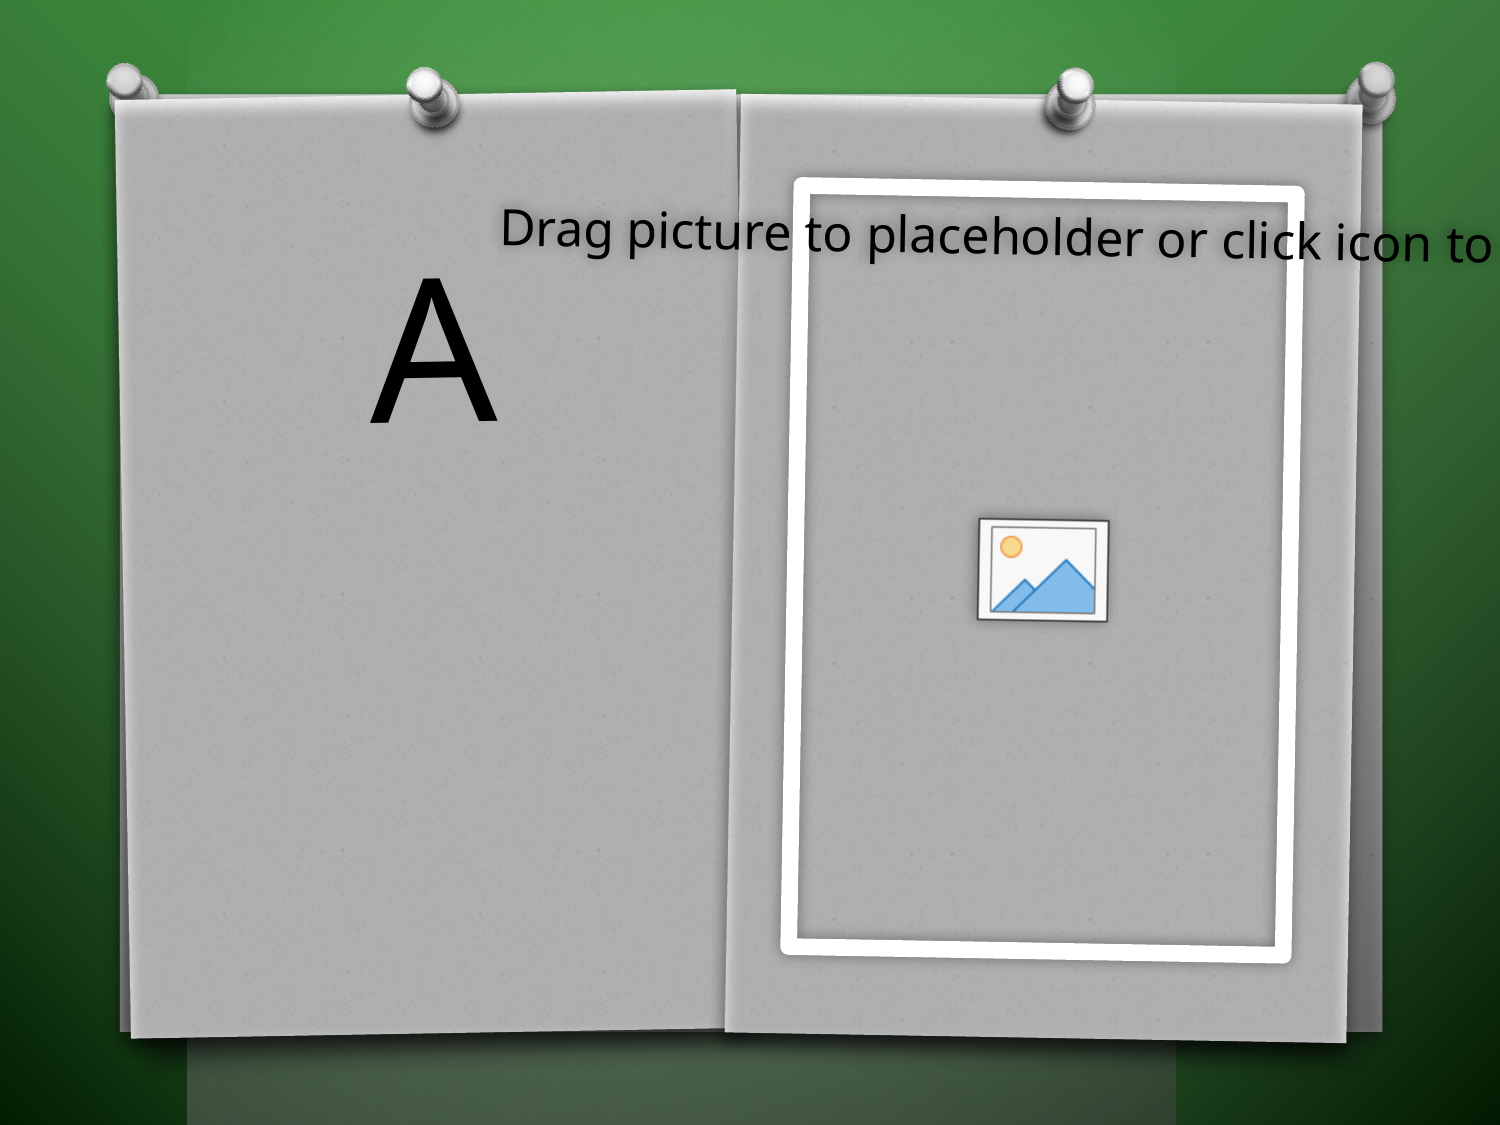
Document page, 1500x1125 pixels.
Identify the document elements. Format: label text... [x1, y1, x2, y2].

picture [1016, 41, 1138, 162]
title A [179, 222, 687, 475]
picture [803, 197, 1282, 943]
picture [375, 33, 497, 157]
